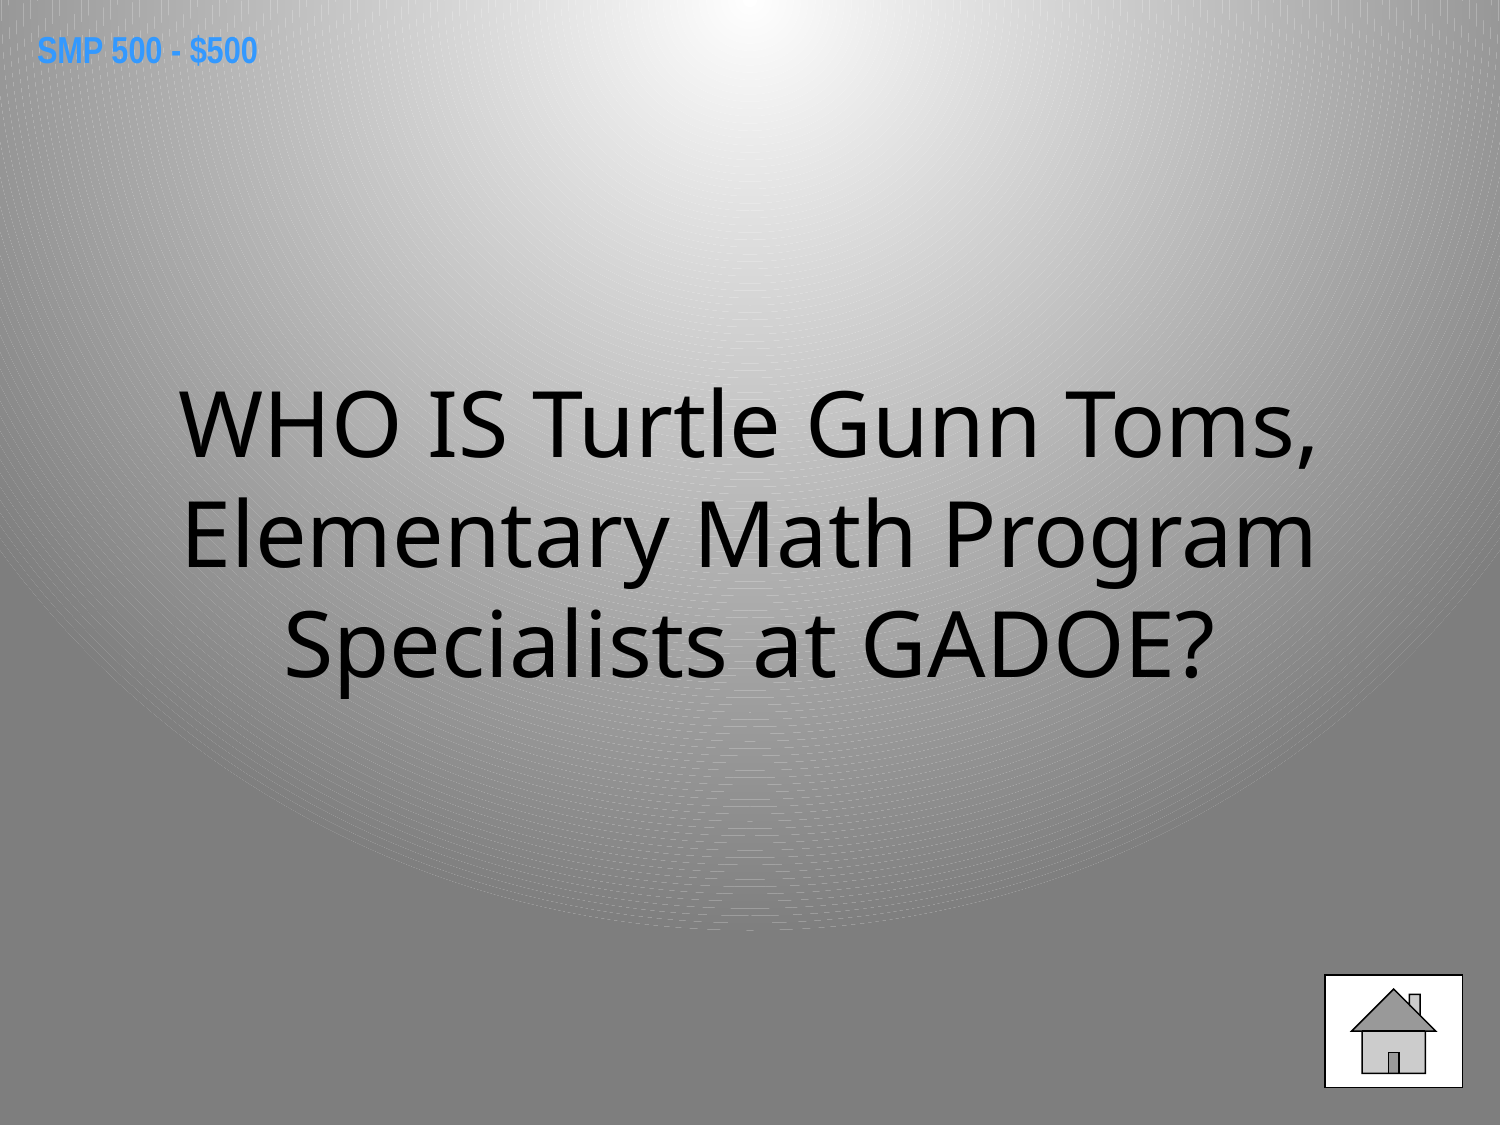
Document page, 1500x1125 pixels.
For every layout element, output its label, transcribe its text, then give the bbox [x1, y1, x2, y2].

text_box [1324, 975, 1463, 1088]
text_box WHO IS Turtle Gunn Toms, Elementary Math Program Specialists at GADOE? [74, 162, 1425, 900]
text_box SMP 500 - $500 [22, 18, 1025, 94]
